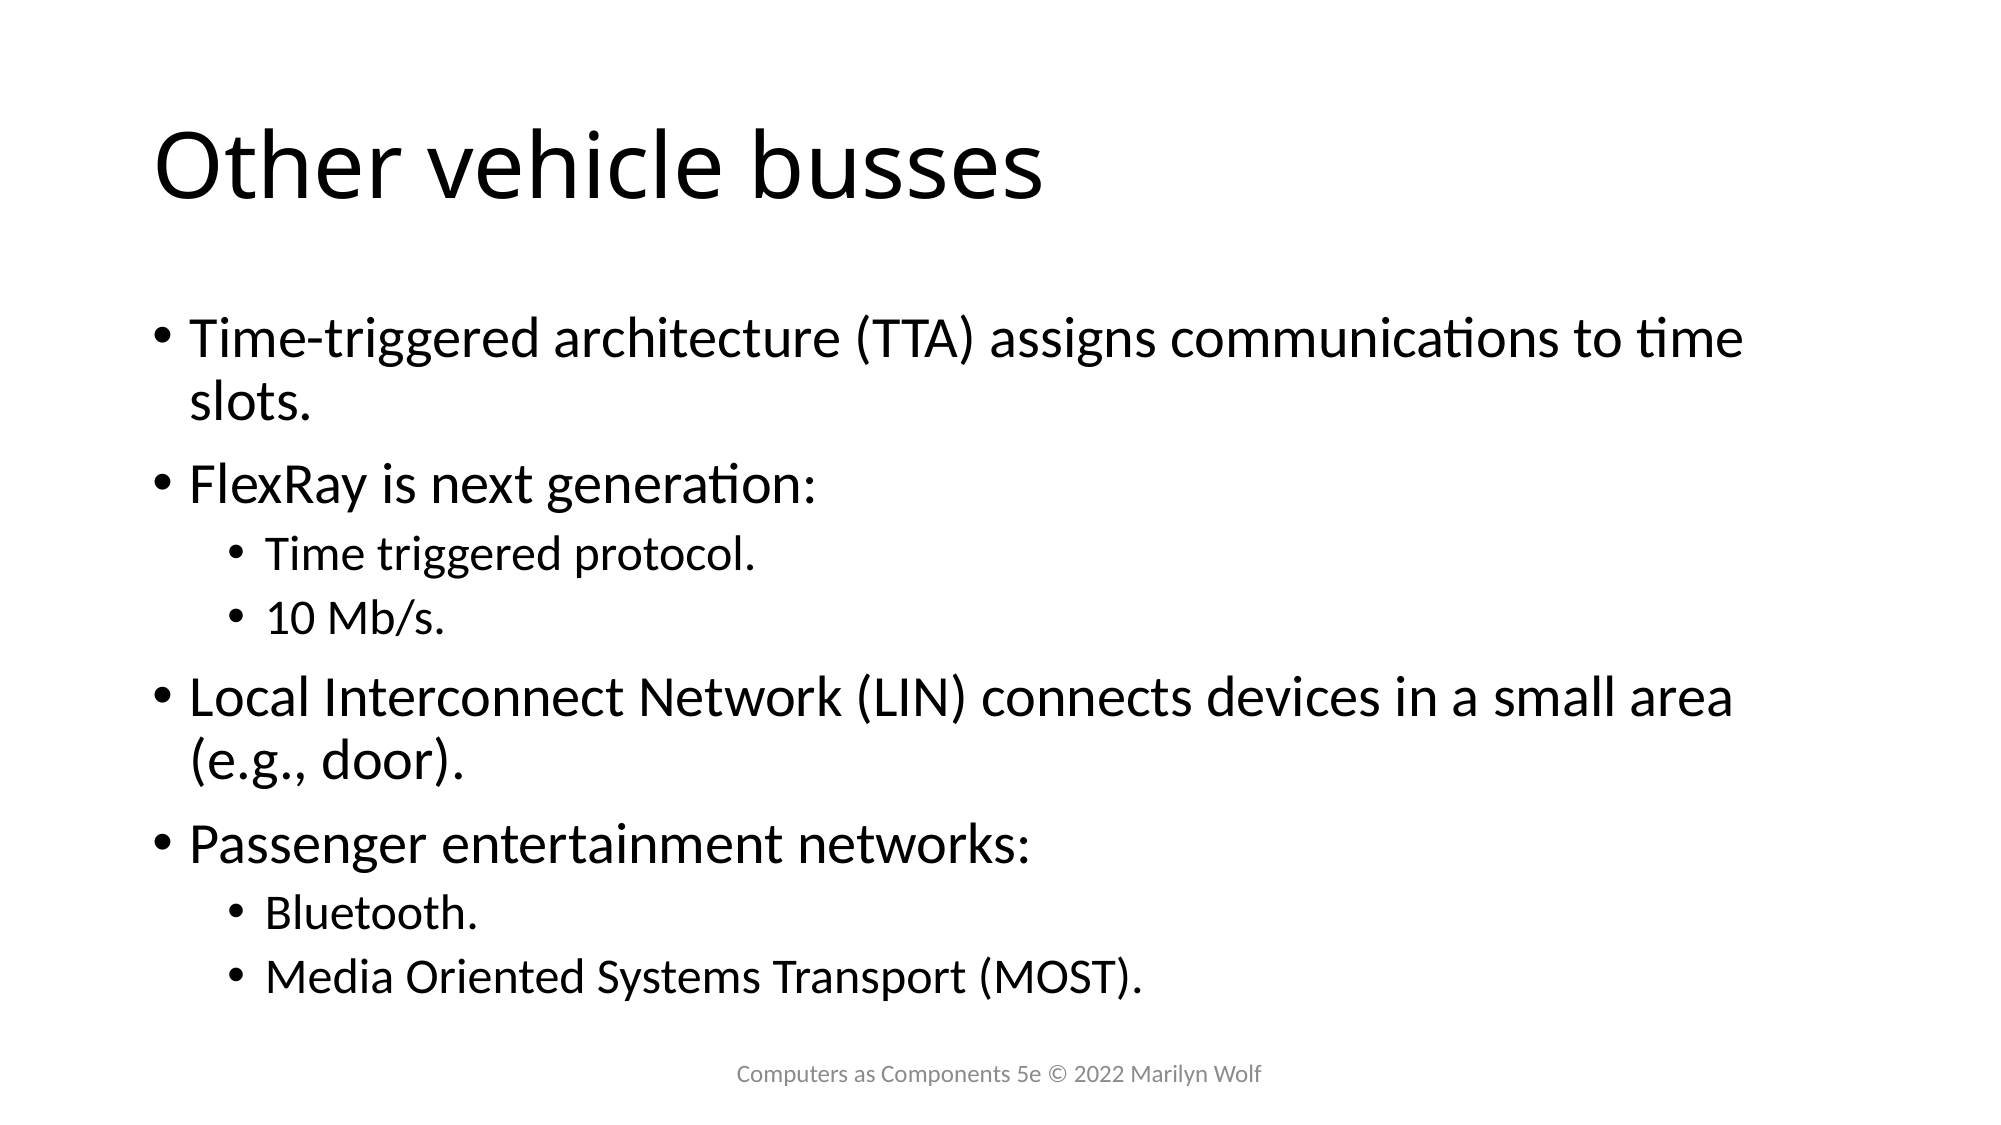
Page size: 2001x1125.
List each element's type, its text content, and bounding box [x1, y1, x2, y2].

footer Computers as Components 5e © 2022 Marilyn Wolf [662, 1042, 1338, 1103]
title Other vehicle busses [137, 59, 1863, 278]
list Time-triggered architecture (TTA) assigns communications to time slots. FlexRay is next generation: Time triggered protocol. 10 Mb/s. Local Interconnect Network (LIN) connects devices in a small area (e.g., door). Passenger entertainment networks: Bluetooth. Media Oriented Systems Transport (MOST). [137, 299, 1863, 1014]
